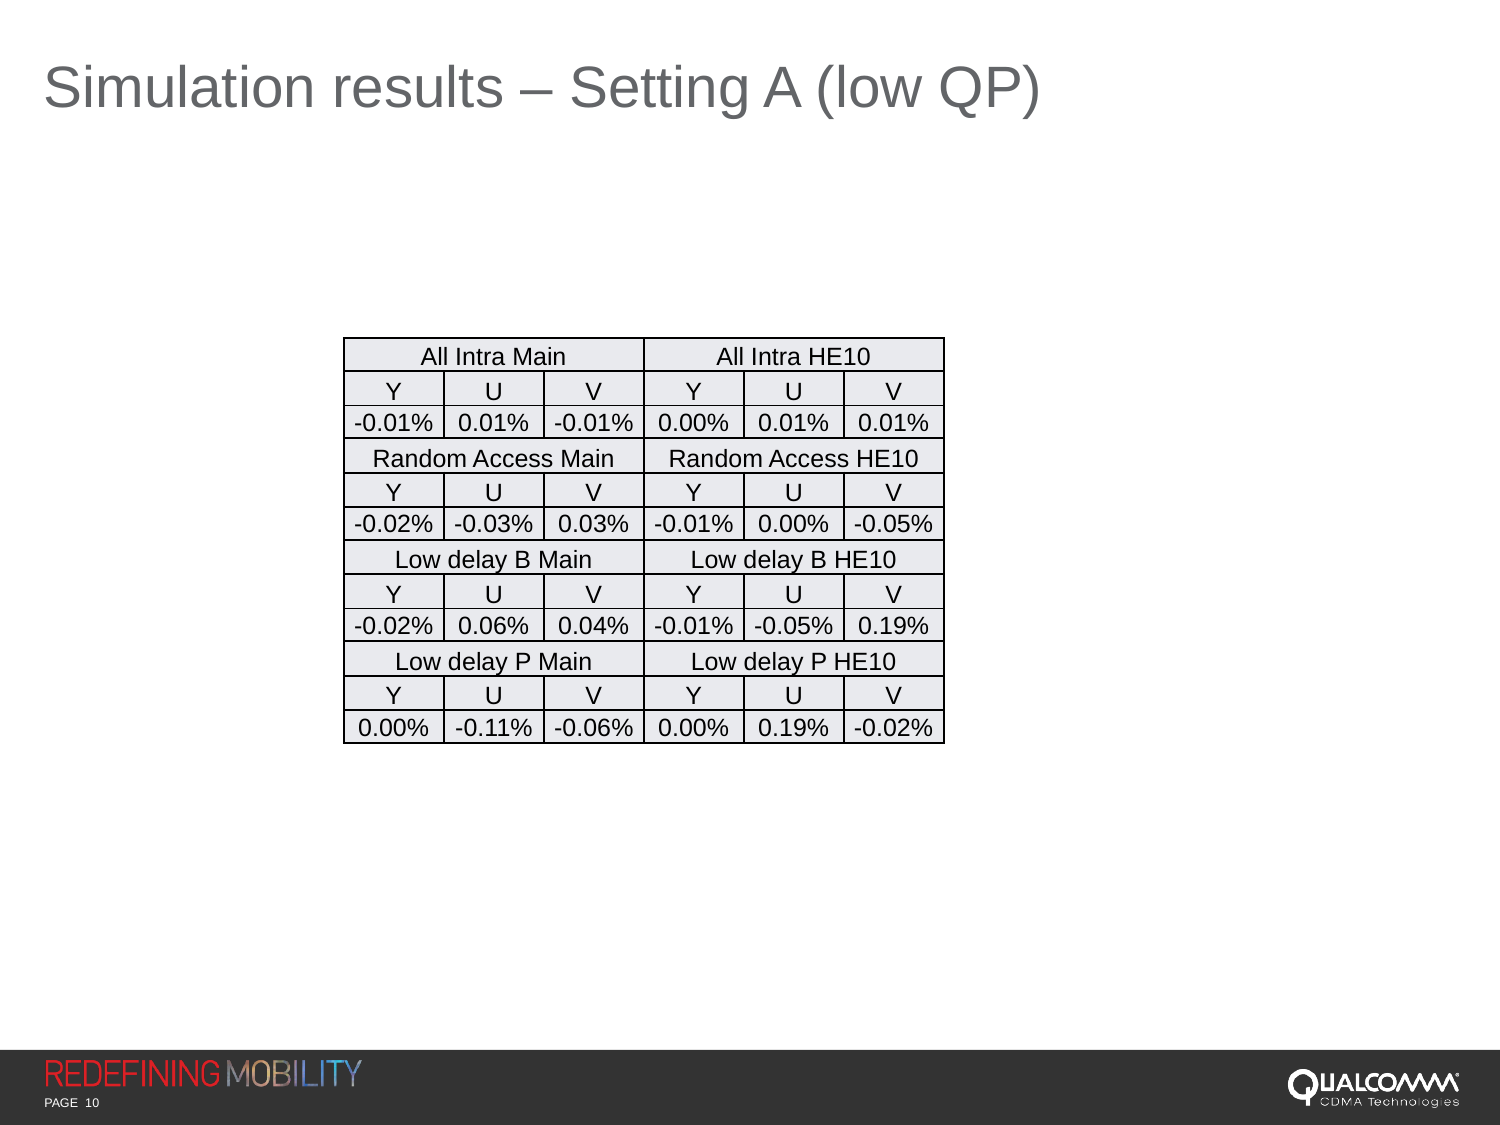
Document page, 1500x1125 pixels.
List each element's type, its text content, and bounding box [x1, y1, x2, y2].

table_cell 0.00% [645, 711, 743, 742]
table_cell 0.01% [845, 406, 943, 437]
table_cell 0.06% [445, 609, 543, 640]
table_cell Low delay B HE10 [645, 541, 943, 573]
table_cell V [845, 677, 943, 709]
table_cell 0.19% [745, 711, 843, 742]
table_cell Y [345, 372, 443, 405]
table_cell Low delay P Main [345, 642, 643, 675]
table_cell -0.01% [345, 406, 443, 437]
table_cell Y [645, 474, 743, 506]
table_cell -0.11% [445, 711, 543, 742]
table_cell Random Access HE10 [645, 439, 943, 472]
table_cell Y [345, 474, 443, 506]
table_header All Intra HE10 [645, 339, 943, 370]
table_cell -0.03% [445, 508, 543, 539]
table_cell 0.03% [545, 508, 643, 539]
table_cell 0.19% [845, 609, 943, 640]
table_cell -0.05% [845, 508, 943, 539]
table_cell 0.04% [545, 609, 643, 640]
table_cell Y [645, 372, 743, 405]
table_cell -0.06% [545, 711, 643, 742]
table_cell Y [345, 677, 443, 709]
table_cell V [545, 372, 643, 405]
table_cell U [445, 372, 543, 405]
table_cell U [745, 677, 843, 709]
table_cell Low delay P HE10 [645, 642, 943, 675]
table_cell 0.00% [645, 406, 743, 437]
table_cell Low delay B Main [345, 541, 643, 573]
table_cell V [545, 575, 643, 608]
table_cell -0.02% [345, 508, 443, 539]
table_cell -0.01% [645, 609, 743, 640]
picture [30, 1048, 372, 1099]
table_cell U [445, 677, 543, 709]
table_cell V [845, 575, 943, 608]
table_cell 0.01% [445, 406, 543, 437]
table_cell Y [645, 677, 743, 709]
picture [1278, 1058, 1478, 1114]
table_cell -0.01% [545, 406, 643, 437]
table_cell 0.00% [345, 711, 443, 742]
table_cell V [845, 474, 943, 506]
table_cell -0.02% [845, 711, 943, 742]
title Simulation results – Setting A (low QP) [28, 44, 1462, 138]
table_cell -0.05% [745, 609, 843, 640]
table_cell -0.01% [645, 508, 743, 539]
table_cell 0.01% [745, 406, 843, 437]
table_cell Random Access Main [345, 439, 643, 472]
table_cell V [545, 677, 643, 709]
table_cell -0.02% [345, 609, 443, 640]
table_cell U [445, 474, 543, 506]
table_cell Y [645, 575, 743, 608]
table_cell V [845, 372, 943, 405]
table_cell U [745, 474, 843, 506]
table_cell V [545, 474, 643, 506]
table_cell 0.00% [745, 508, 843, 539]
table_cell U [745, 372, 843, 405]
table_cell Y [345, 575, 443, 608]
table_header All Intra Main [345, 339, 643, 370]
table_cell U [445, 575, 543, 608]
table_cell U [745, 575, 843, 608]
